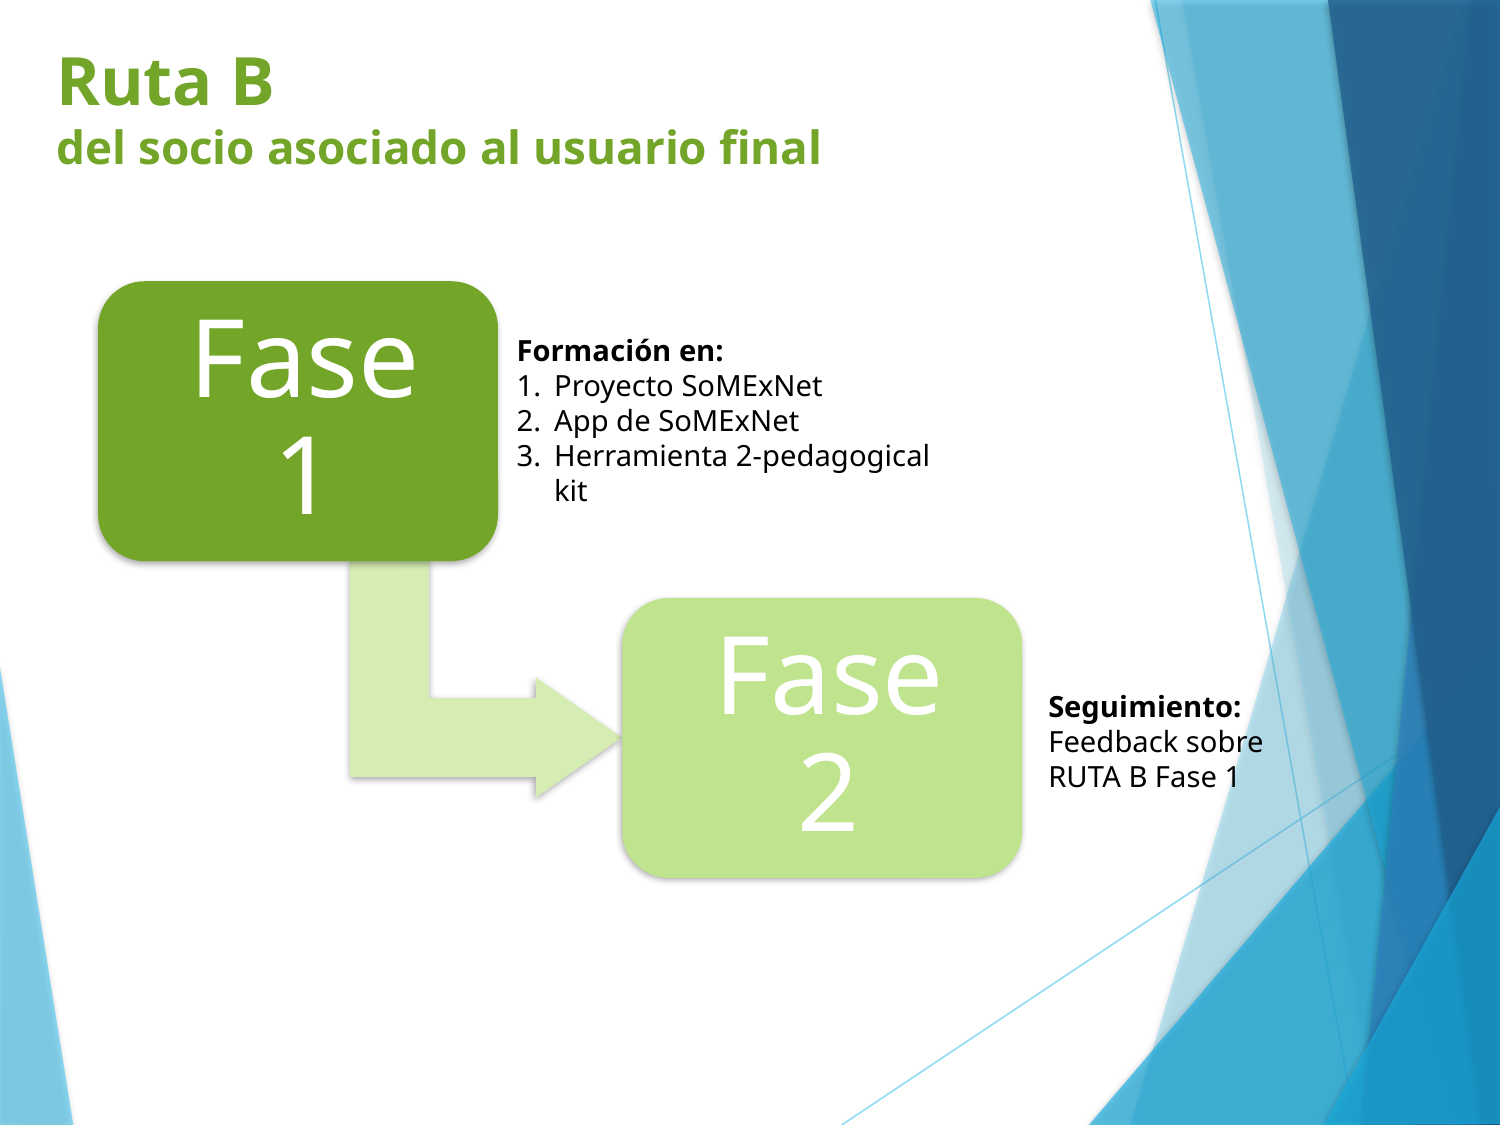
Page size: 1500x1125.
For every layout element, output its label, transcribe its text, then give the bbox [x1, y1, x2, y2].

title Ruta B del socio asociado al usuario final [41, 30, 1415, 114]
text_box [53, 278, 1448, 879]
